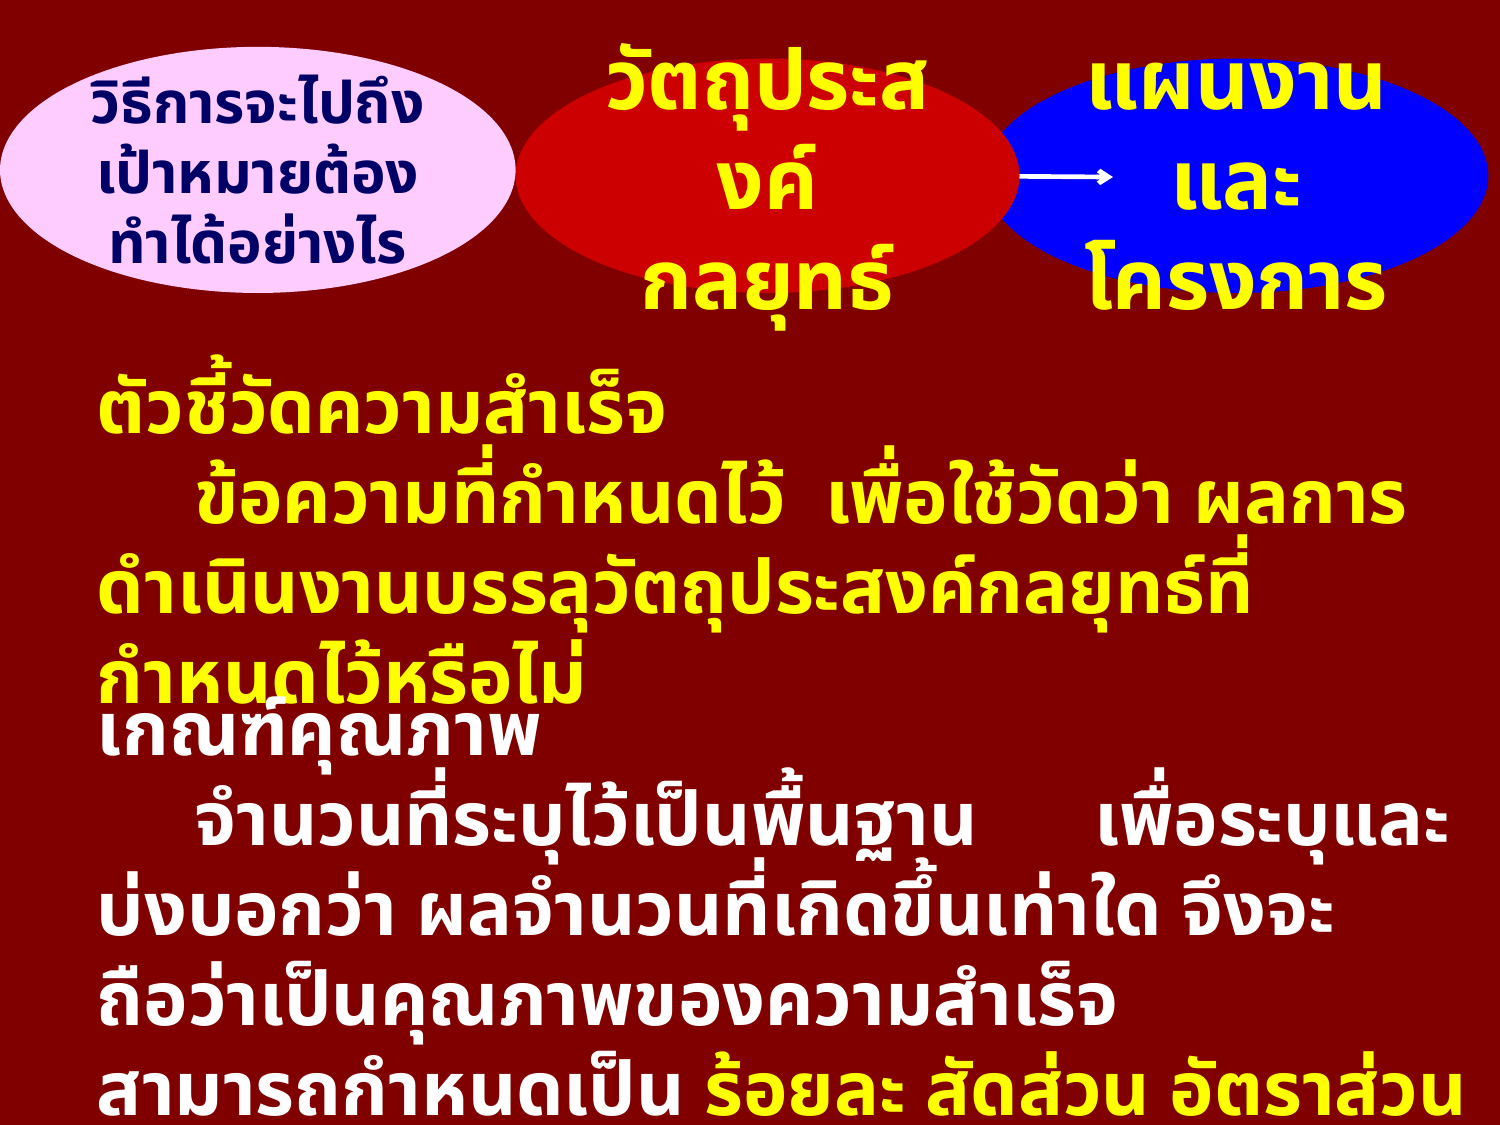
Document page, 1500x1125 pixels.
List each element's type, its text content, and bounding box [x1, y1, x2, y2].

text_box วัตถุประสงค์กลยุทธ์ [515, 56, 1022, 296]
text_box แผนงานและโครงการ [1002, 56, 1491, 296]
text_box วิธีการจะไปถึงเป้าหมายต้องทำได้อย่างไร [0, 44, 518, 296]
text_box เกณฑ์คุณภาพ จำนวนที่ระบุไว้เป็นพื้นฐาน เพื่อระบุและบ่งบอกว่า ผลจำนวนที่เกิดขึ้นเท่าใด จึงจะถือว่าเป็นคุณภาพของความสำเร็จ สามารถกำหนดเป็น ร้อยละ สัดส่วน อัตราส่วน ได้ [82, 673, 1489, 1125]
text_box ตัวชี้วัดความสำเร็จ ข้อความที่กำหนดไว้ เพื่อใช้วัดว่า ผลการดำเนินงานบรรลุวัตถุประสงค์กลยุทธ์ที่กำหนดไว้หรือไม่ [82, 350, 1489, 673]
